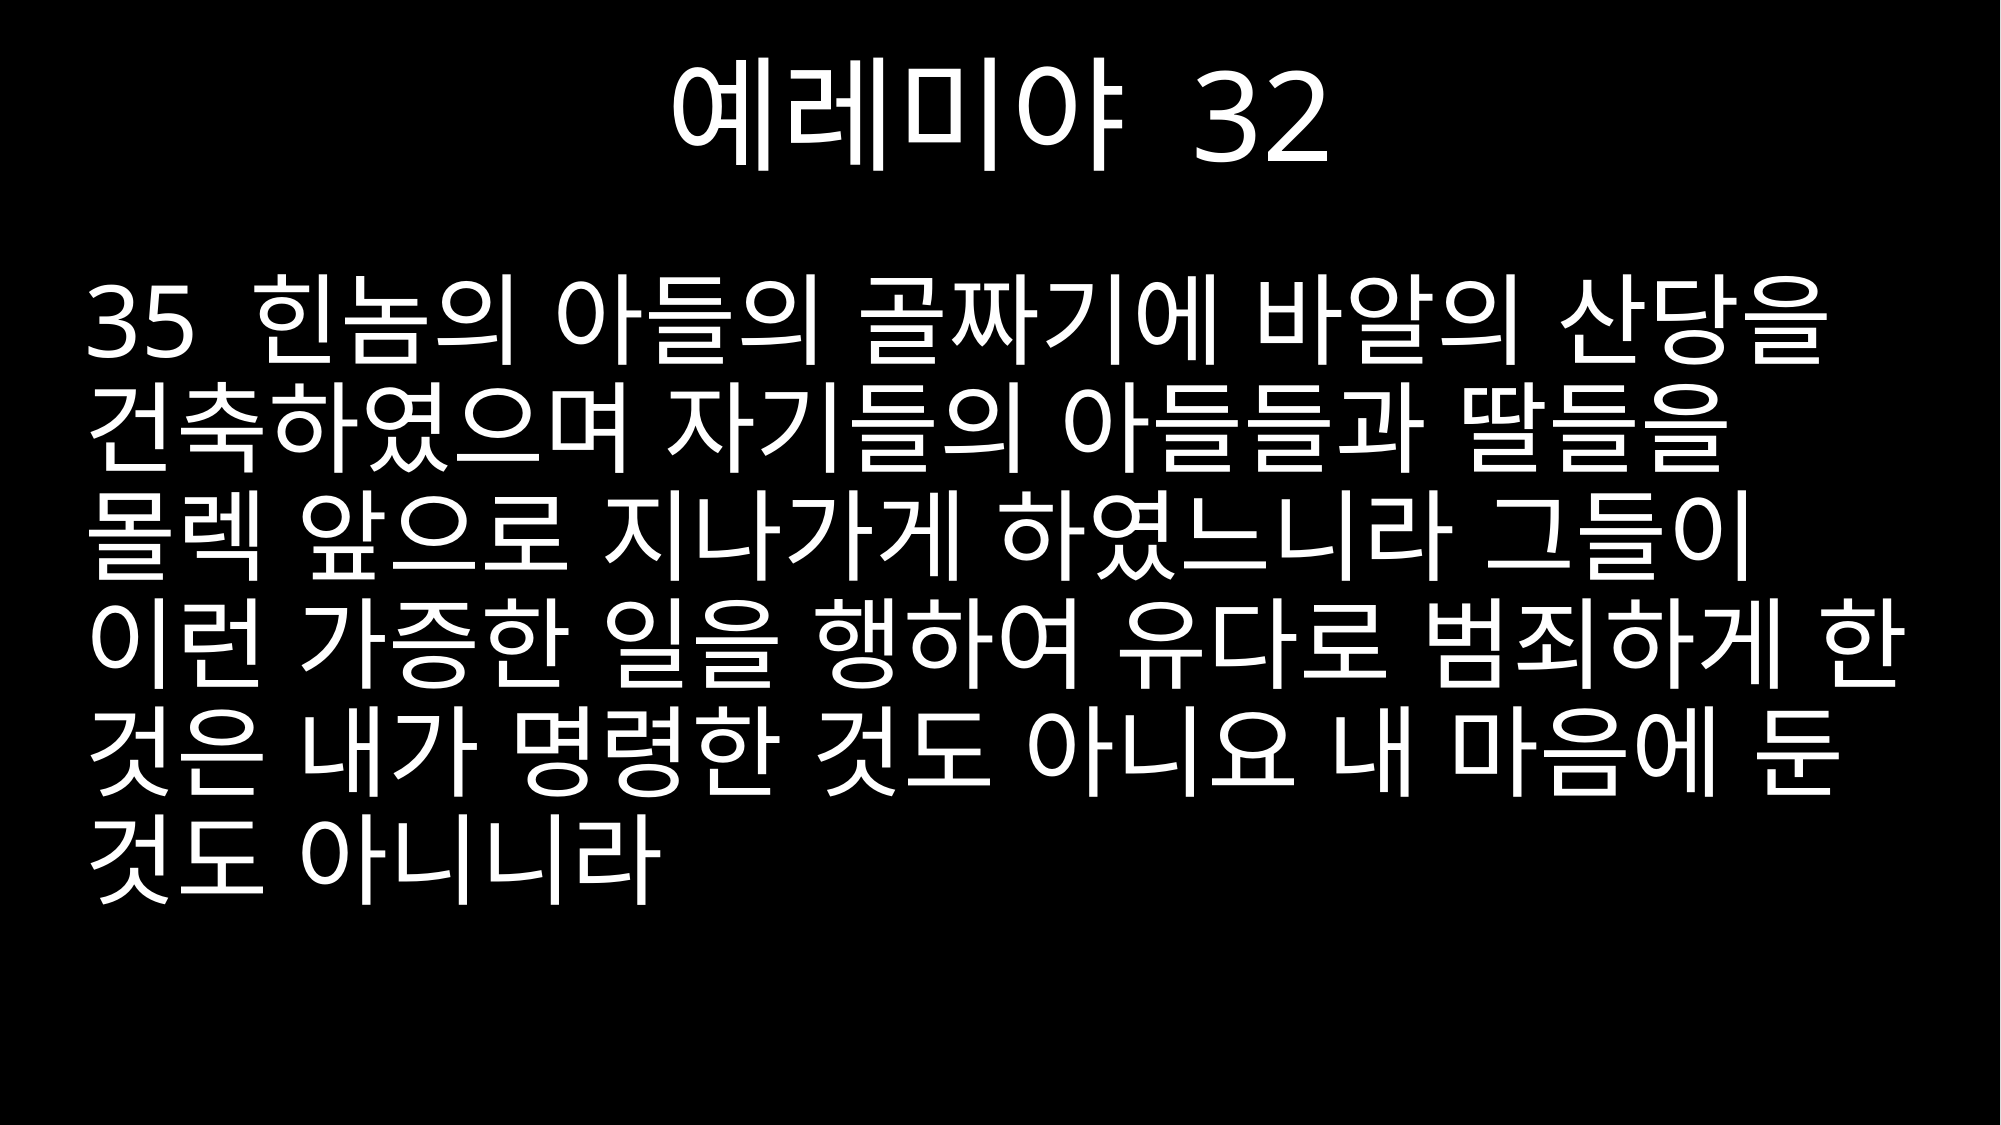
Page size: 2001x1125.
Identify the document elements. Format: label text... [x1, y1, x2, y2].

picture [0, 0, 2001, 1125]
list 35 힌놈의 아들의 골짜기에 바알의 산당을 건축하였으며 자기들의 아들들과 딸들을 몰렉 앞으로 지나가게 하였느니라 그들이 이런 가증한 일을 행하여 유다로 범죄하게 한 것은 내가 명령한 것도 아니요 내 마음에 둔 것도 아니니라 [69, 263, 1953, 423]
footer 예레미야 32 [0, 32, 2000, 192]
